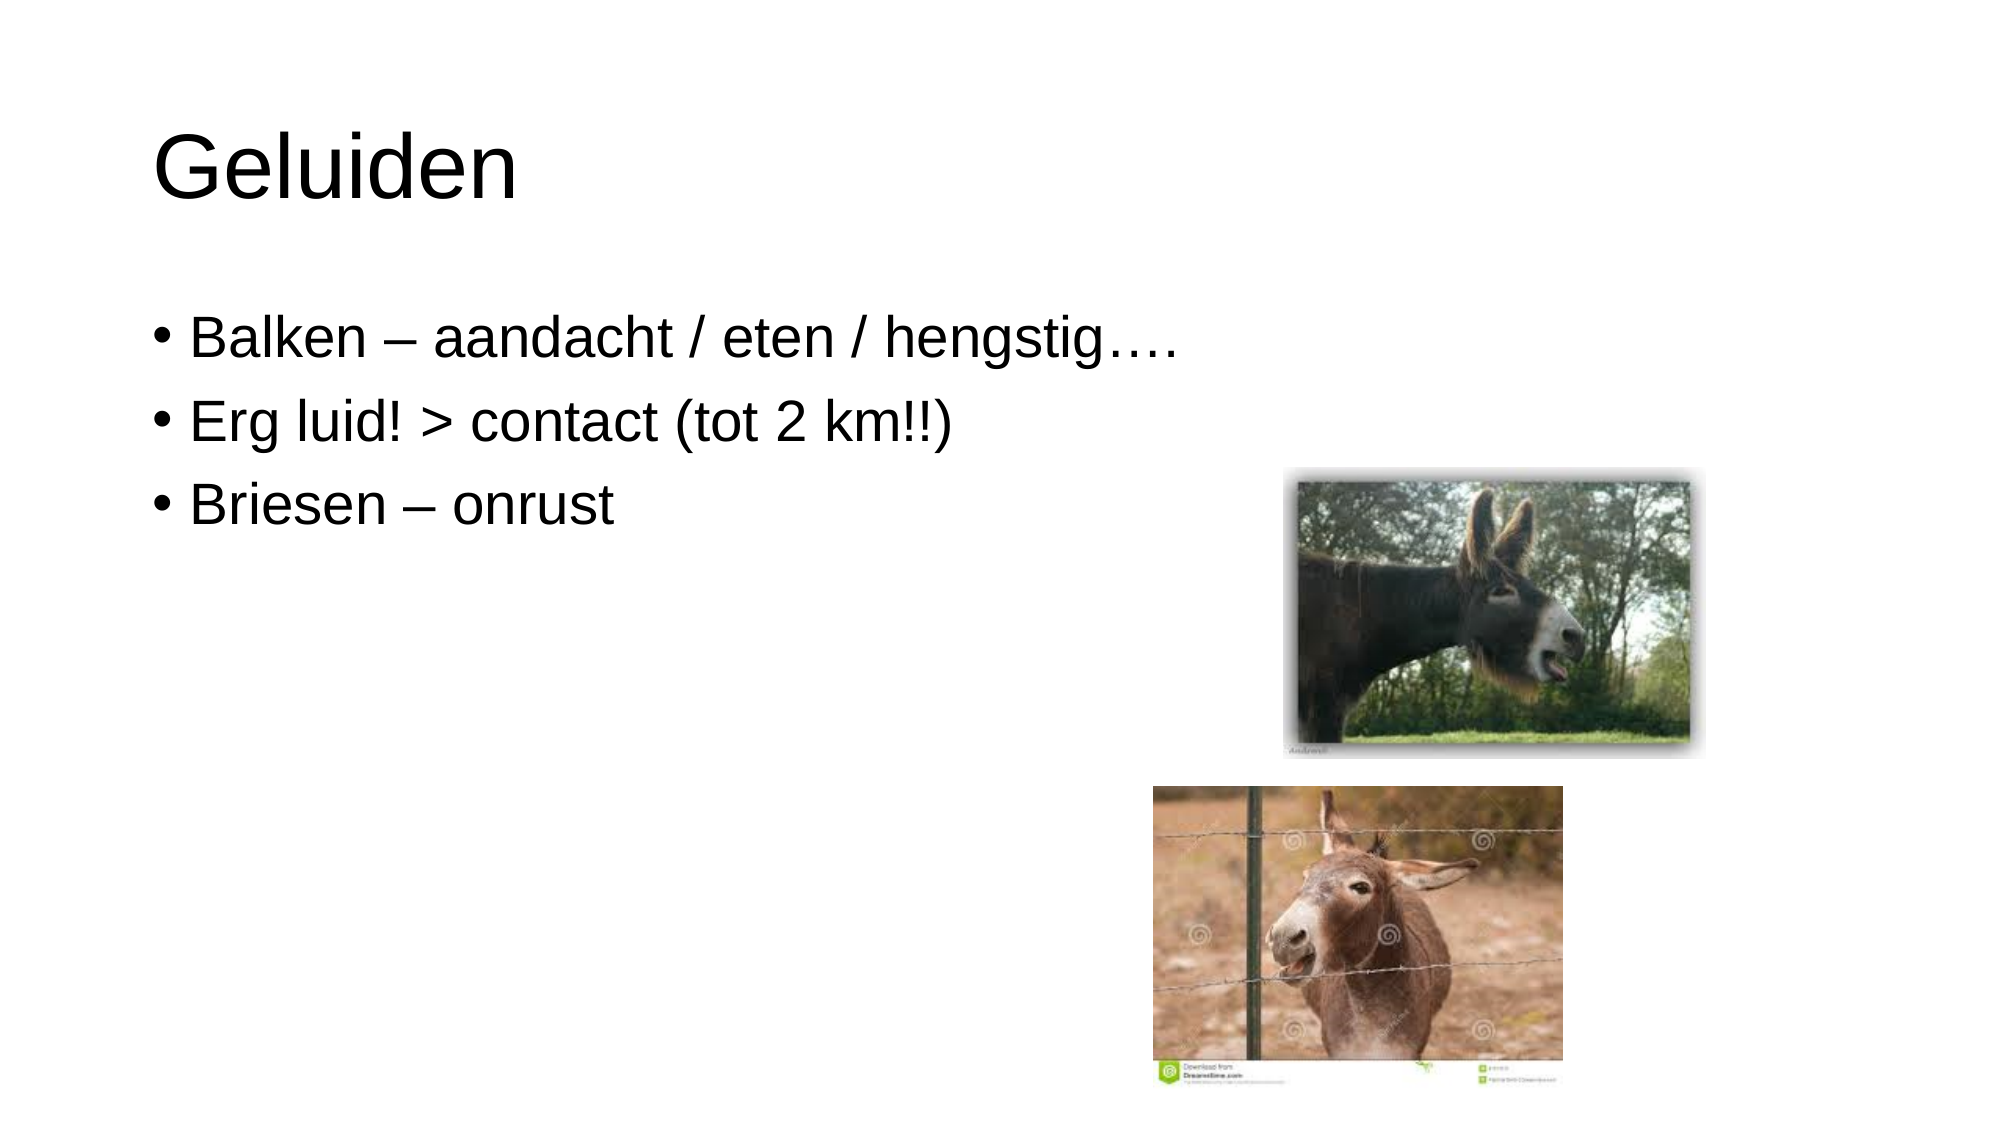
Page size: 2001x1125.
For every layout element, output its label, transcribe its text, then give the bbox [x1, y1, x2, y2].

title Geluiden [137, 59, 1863, 278]
picture [1153, 786, 1563, 1089]
list Balken – aandacht / eten / hengstig…. Erg luid! > contact (tot 2 km!!) Briesen – onrust [137, 299, 1863, 1014]
picture [1283, 467, 1706, 759]
